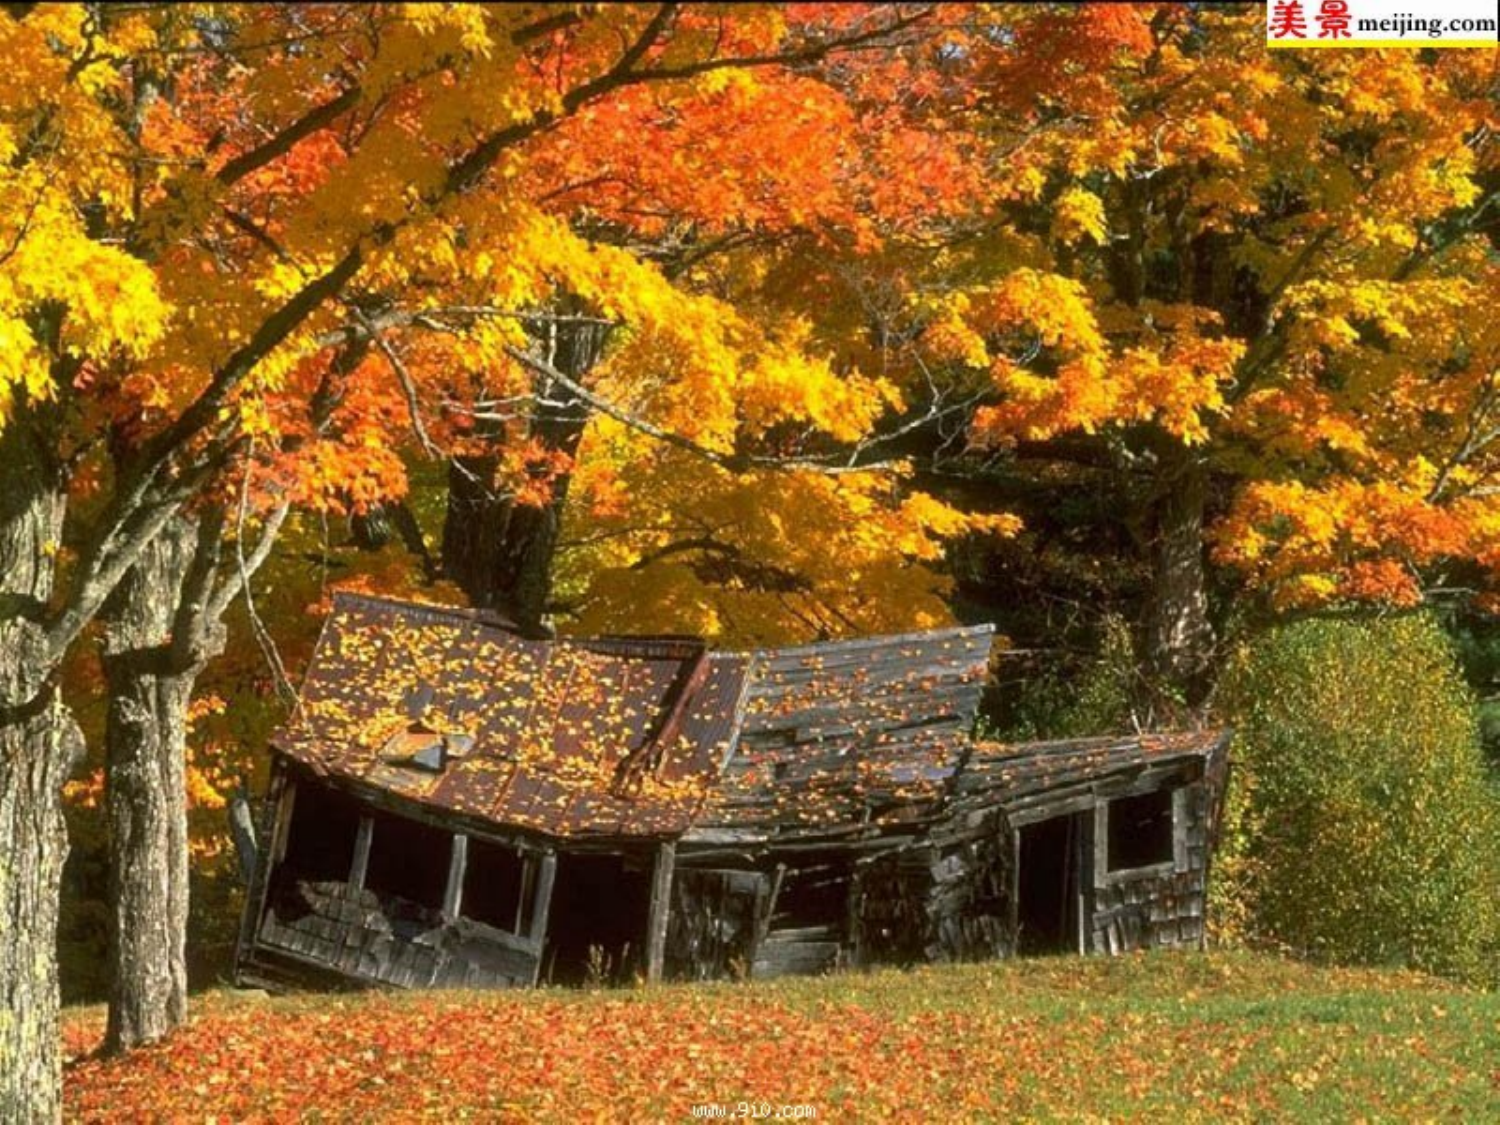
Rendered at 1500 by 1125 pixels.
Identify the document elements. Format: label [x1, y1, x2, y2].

list [0, 0, 1500, 1125]
